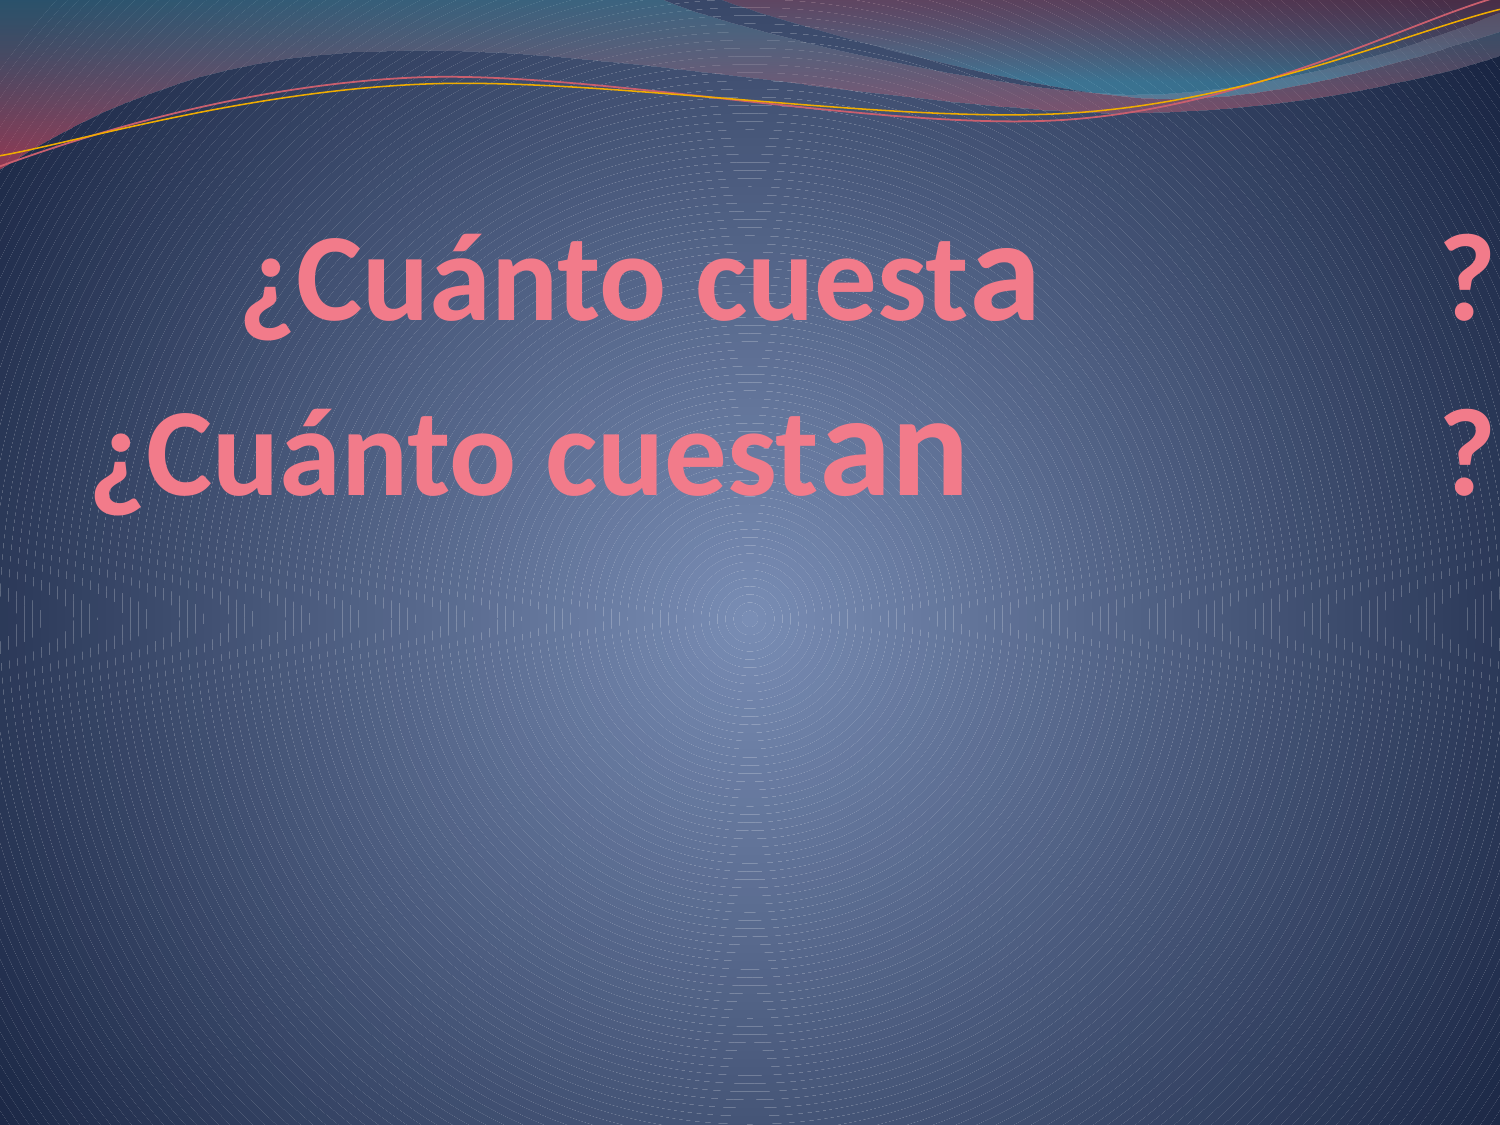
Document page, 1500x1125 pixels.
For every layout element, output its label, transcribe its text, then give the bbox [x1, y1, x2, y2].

title ¿Cuánto cuesta ? ¿Cuánto cuestan ? [0, 87, 1500, 525]
